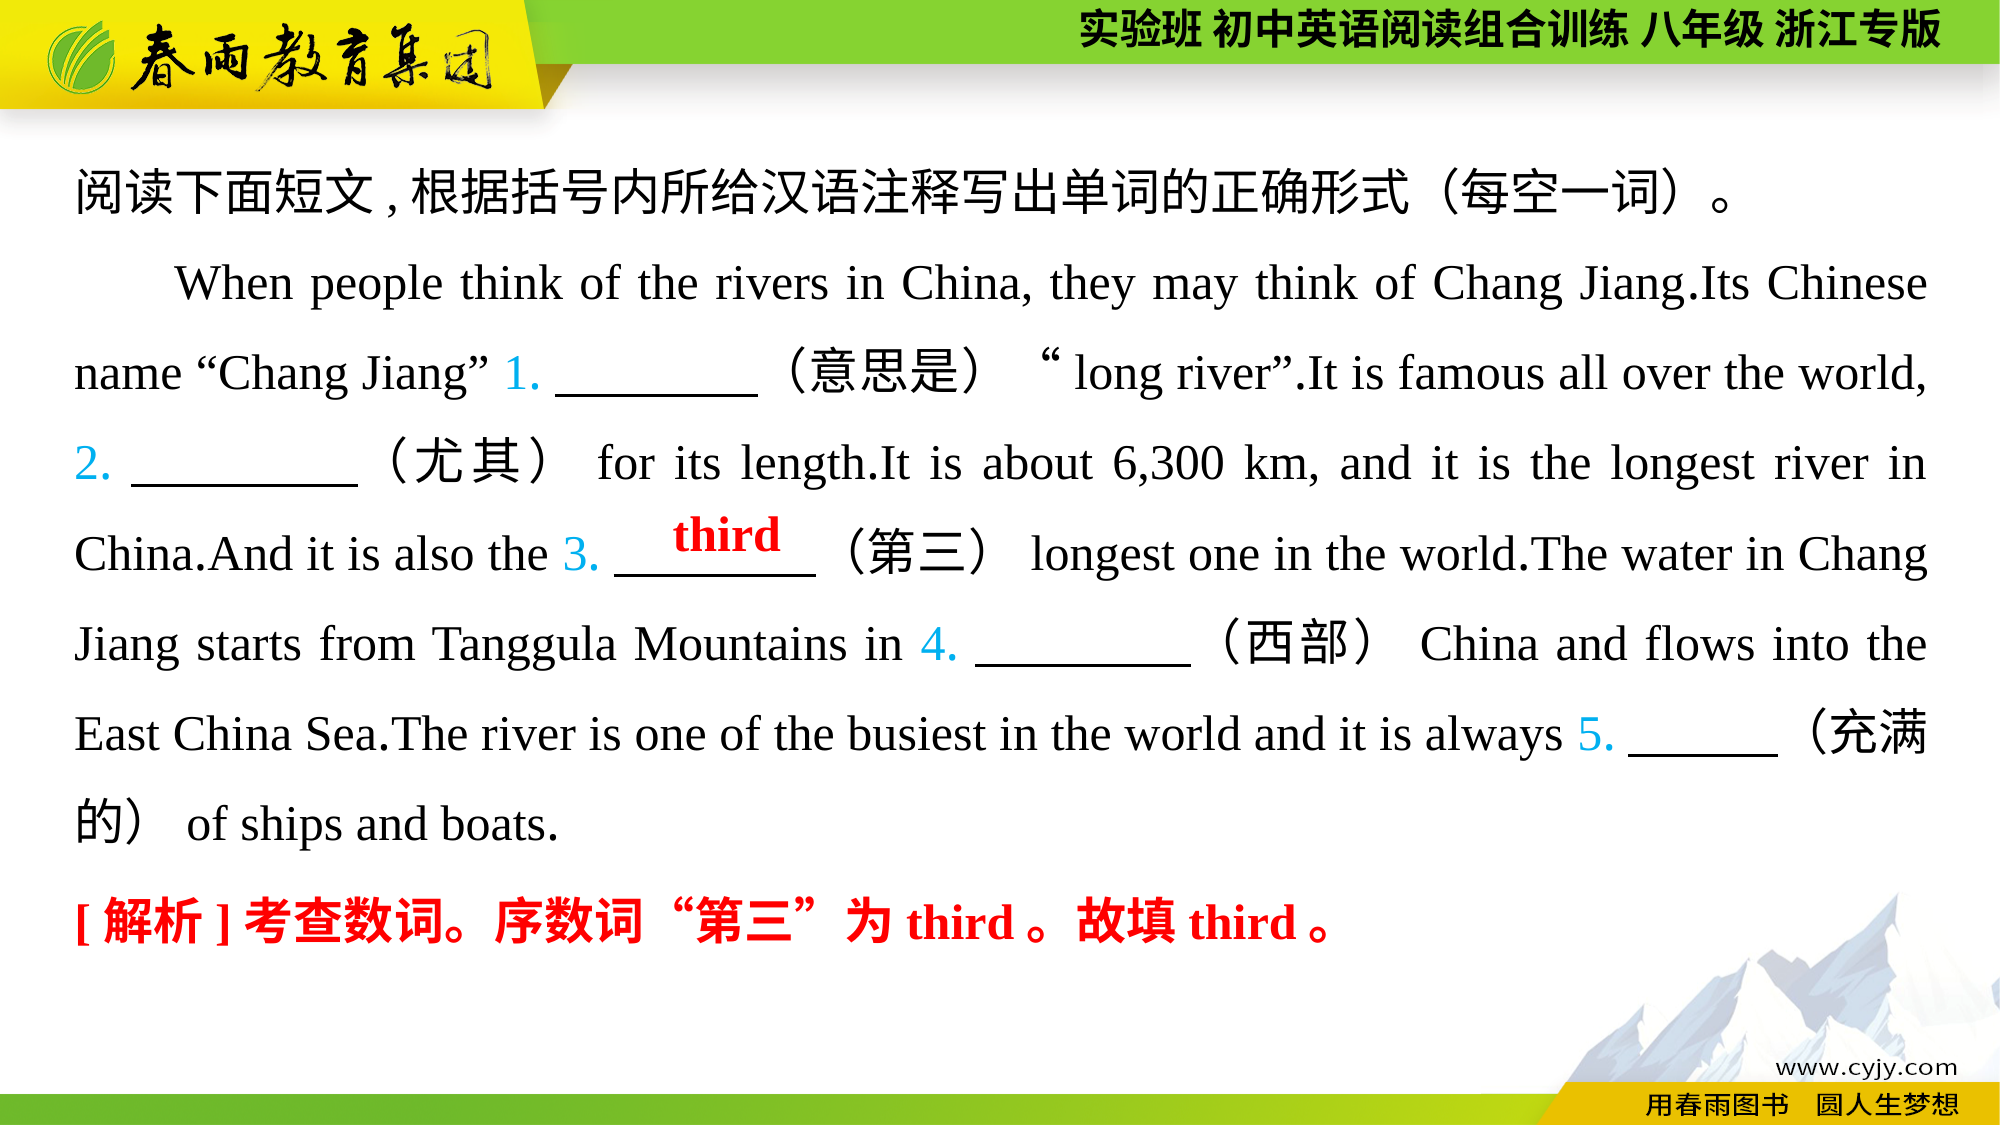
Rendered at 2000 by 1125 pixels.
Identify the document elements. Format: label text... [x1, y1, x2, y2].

text_box third [657, 494, 797, 570]
picture [0, 0, 2000, 1125]
text_box [解析]考查数词。序数词“第三”为third。故填third。 [59, 854, 1944, 957]
list 阅读下面短文,根据括号内所给汉语注释写出单词的正确形式（每空一词）。 When people think of the rivers in China, they may think of Chang Jiang.Its Chinese name “Chang Jiang” 1. （意思是）“long river”.It is famous all over the world, 2. （尤其）for its length.It is about 6,300 km, and it is the longest river in China.And it is also the 3. （第三）longest one in the world.The water in Chang Jiang starts from Tanggula Mountains in 4. （西部）China and flows into the East China Sea.The river is one of the busiest in the world and it is always 5. （充满的）of ships and boats. [59, 122, 1944, 854]
